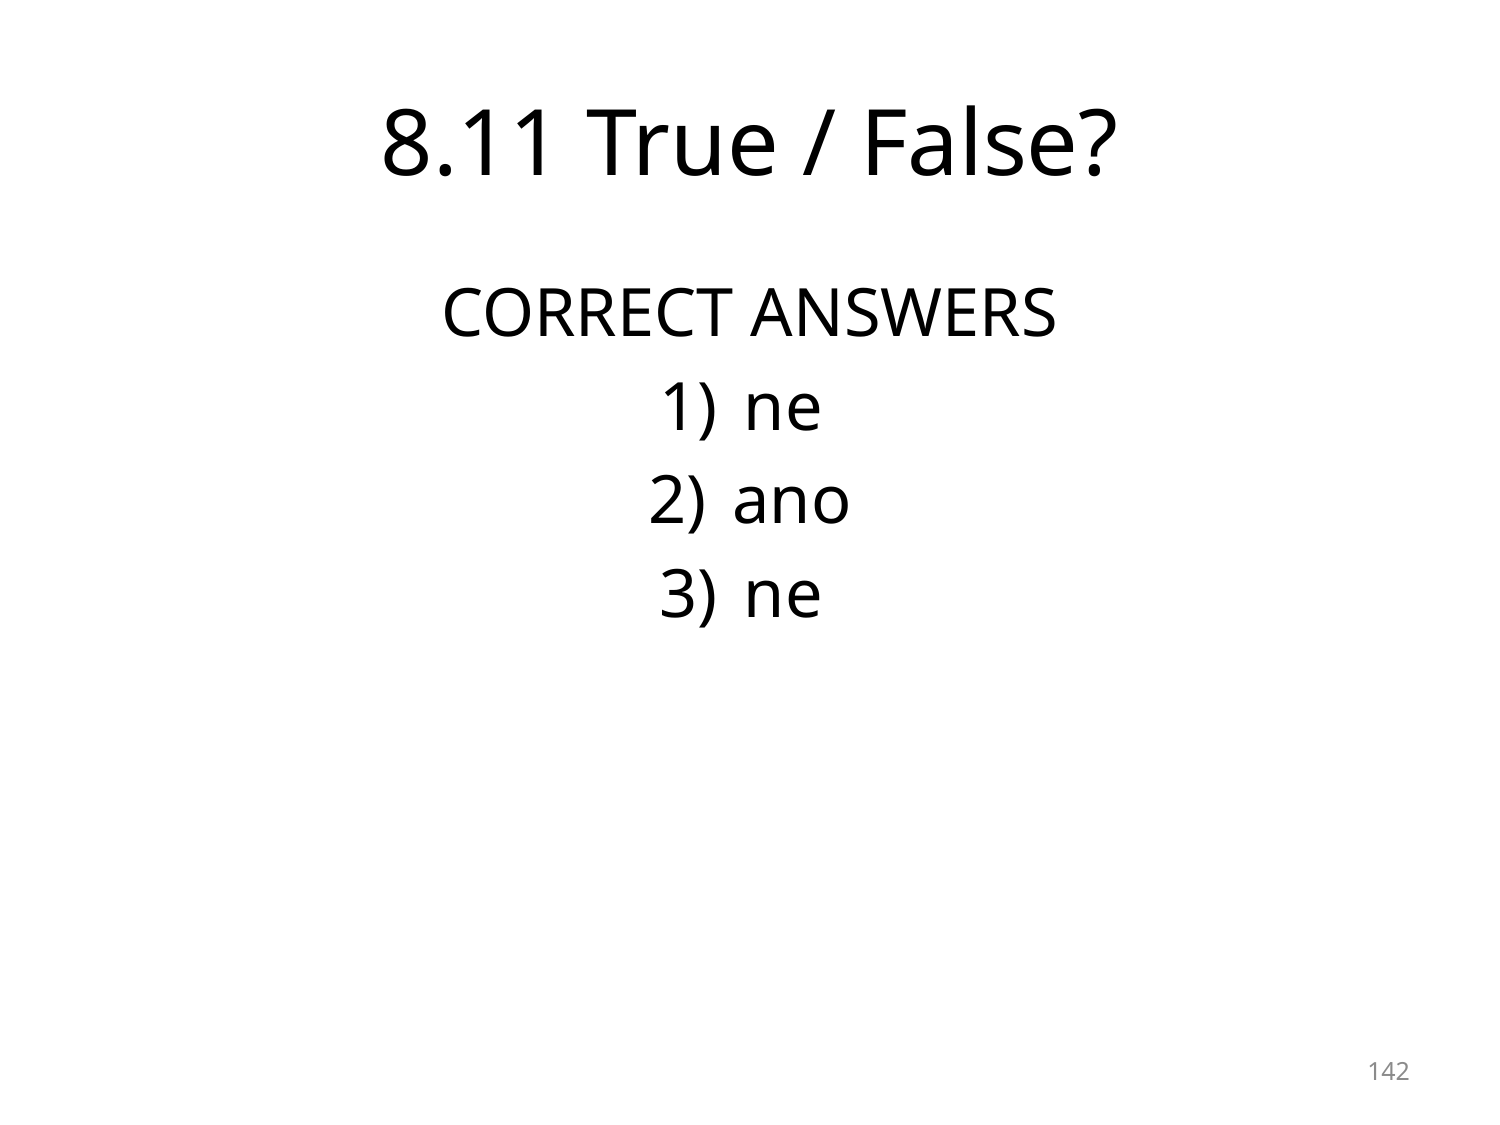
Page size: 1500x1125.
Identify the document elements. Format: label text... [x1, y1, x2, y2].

slide_number 142 [1074, 1042, 1425, 1103]
title 8.11 True / False? [75, 45, 1425, 233]
list CORRECT ANSWERS ne ano ne [75, 262, 1425, 1005]
